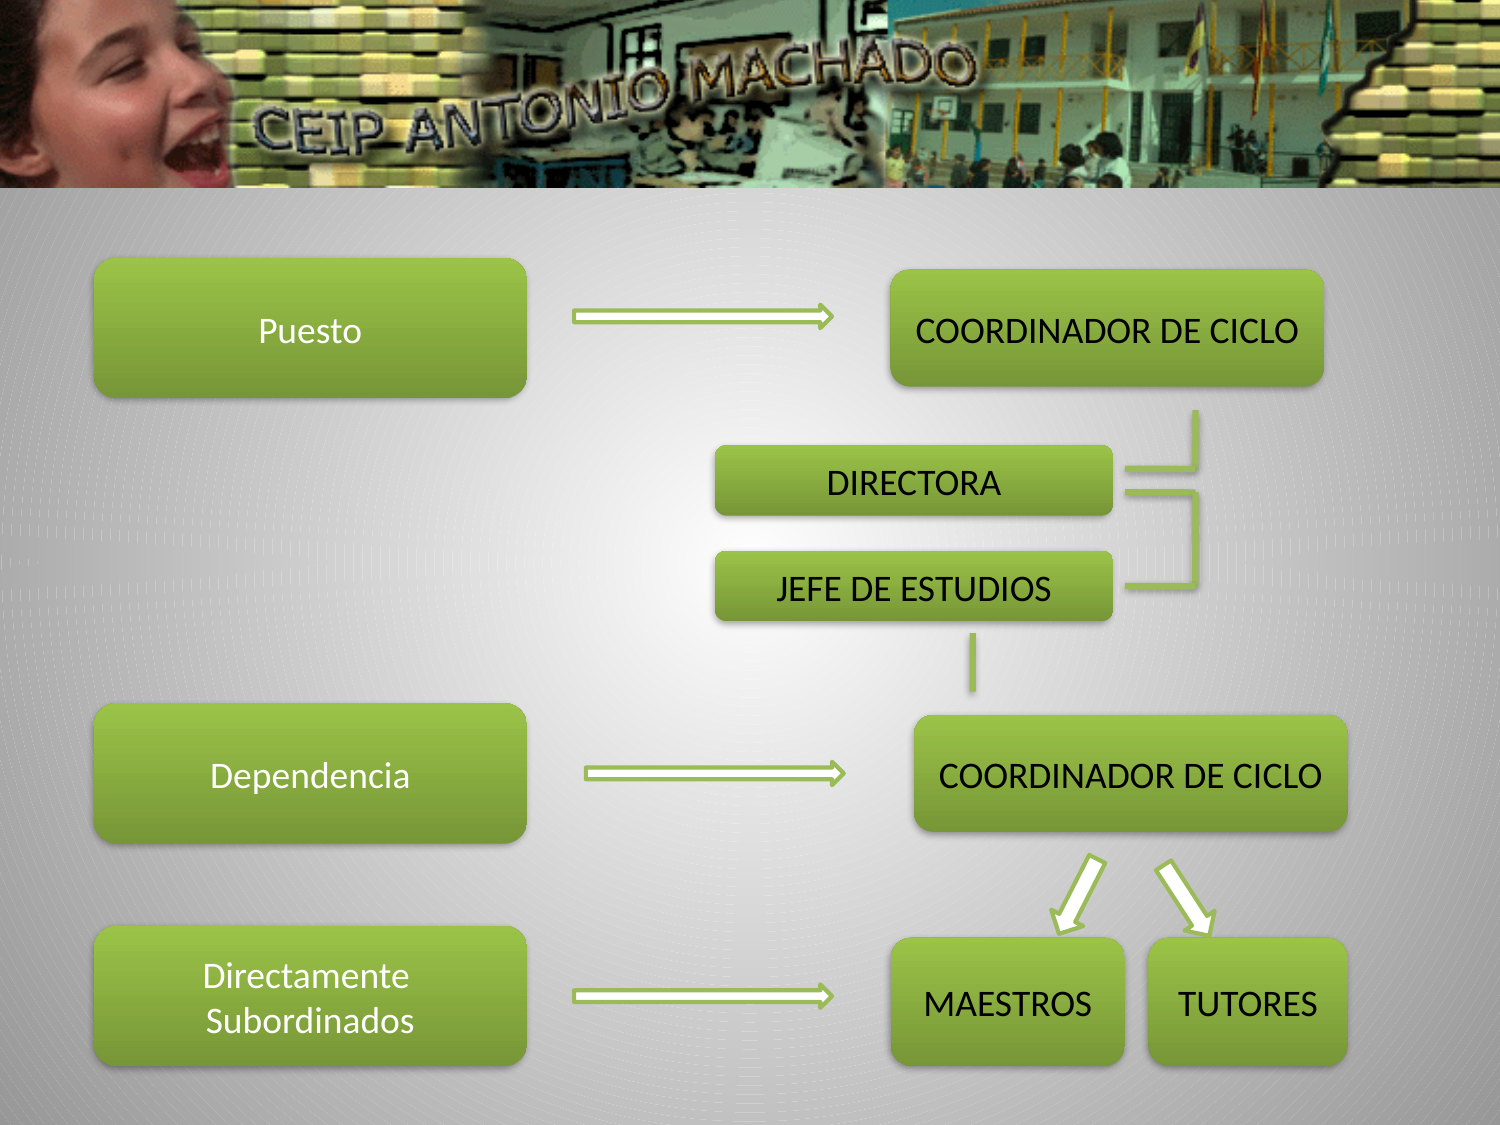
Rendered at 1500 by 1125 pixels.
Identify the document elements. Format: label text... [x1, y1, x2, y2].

text_box [1153, 858, 1217, 938]
text_box MAESTROS [890, 937, 1126, 1067]
text_box [572, 302, 835, 331]
text_box JEFE DE ESTUDIOS [714, 550, 1114, 622]
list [0, 0, 1500, 188]
text_box TUTORES [1148, 937, 1348, 1067]
text_box Dependencia [93, 703, 528, 844]
text_box DIRECTORA [714, 445, 1114, 516]
text_box COORDINADOR DE CICLO [913, 714, 1348, 832]
text_box [572, 982, 835, 1010]
text_box Directamente Subordinados [93, 925, 528, 1067]
text_box [583, 759, 846, 788]
text_box [1049, 852, 1108, 936]
text_box COORDINADOR DE CICLO [890, 269, 1325, 387]
text_box Puesto [93, 257, 528, 399]
